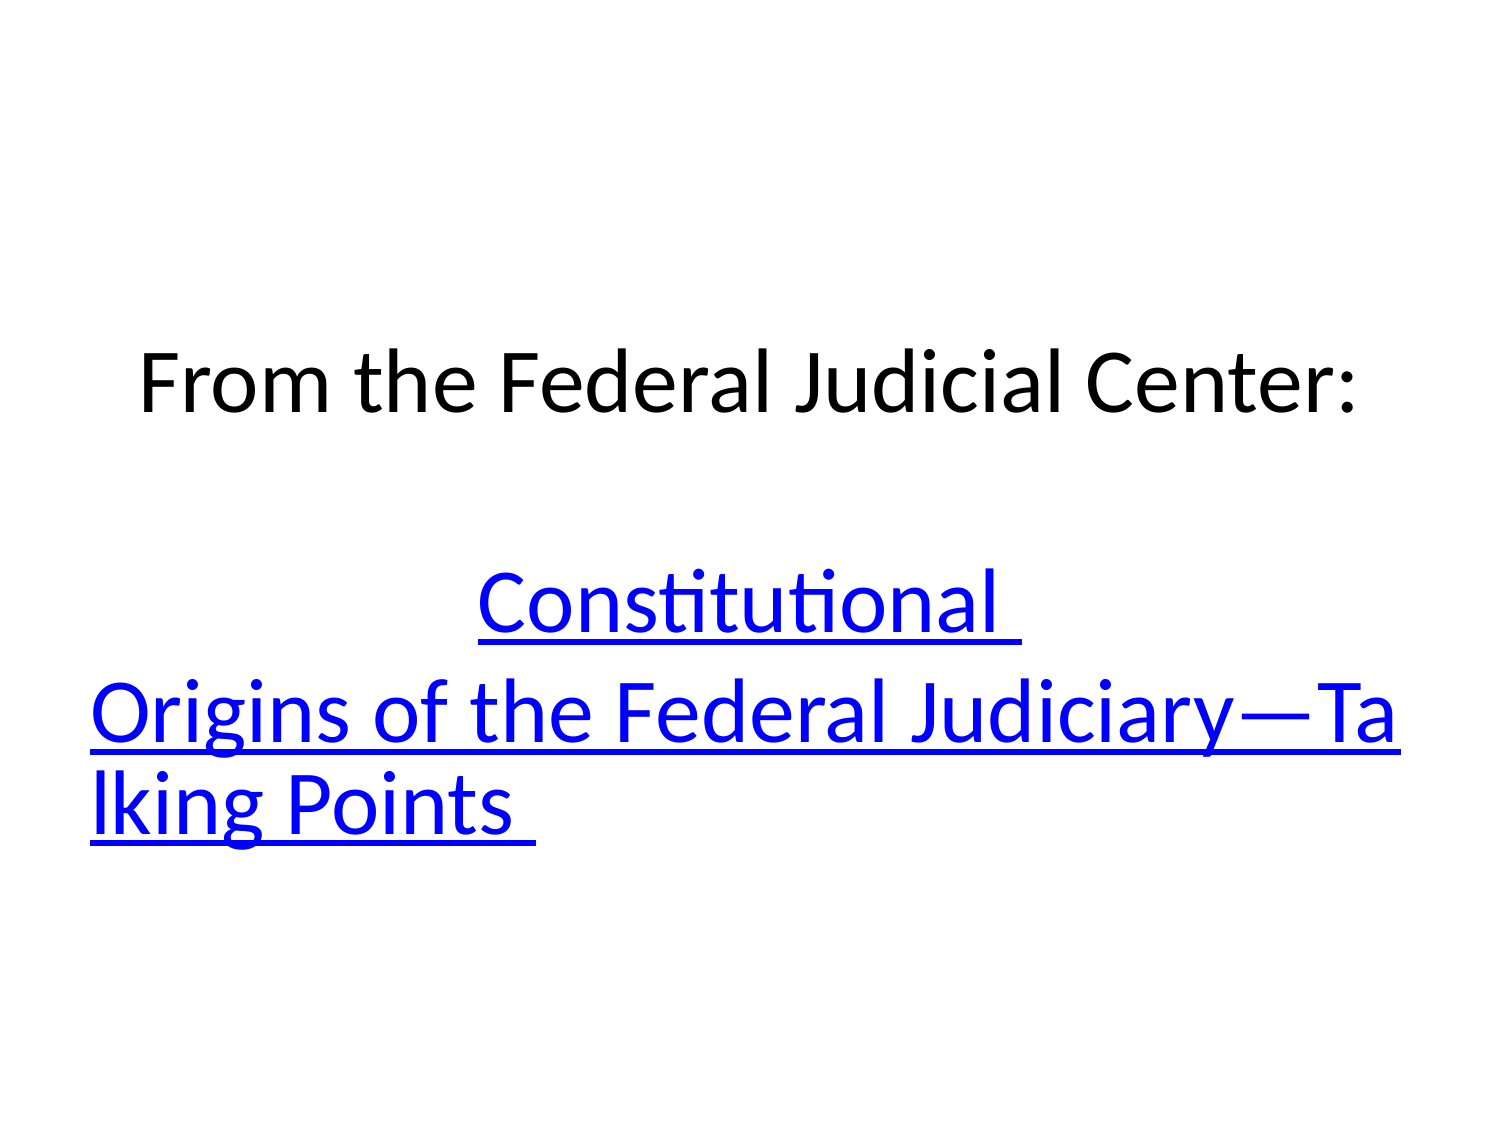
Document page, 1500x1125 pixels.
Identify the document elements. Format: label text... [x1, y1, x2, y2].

title From the Federal Judicial Center: Constitutional Origins of the Federal Judiciary—Talking Points [74, 44, 1426, 1038]
